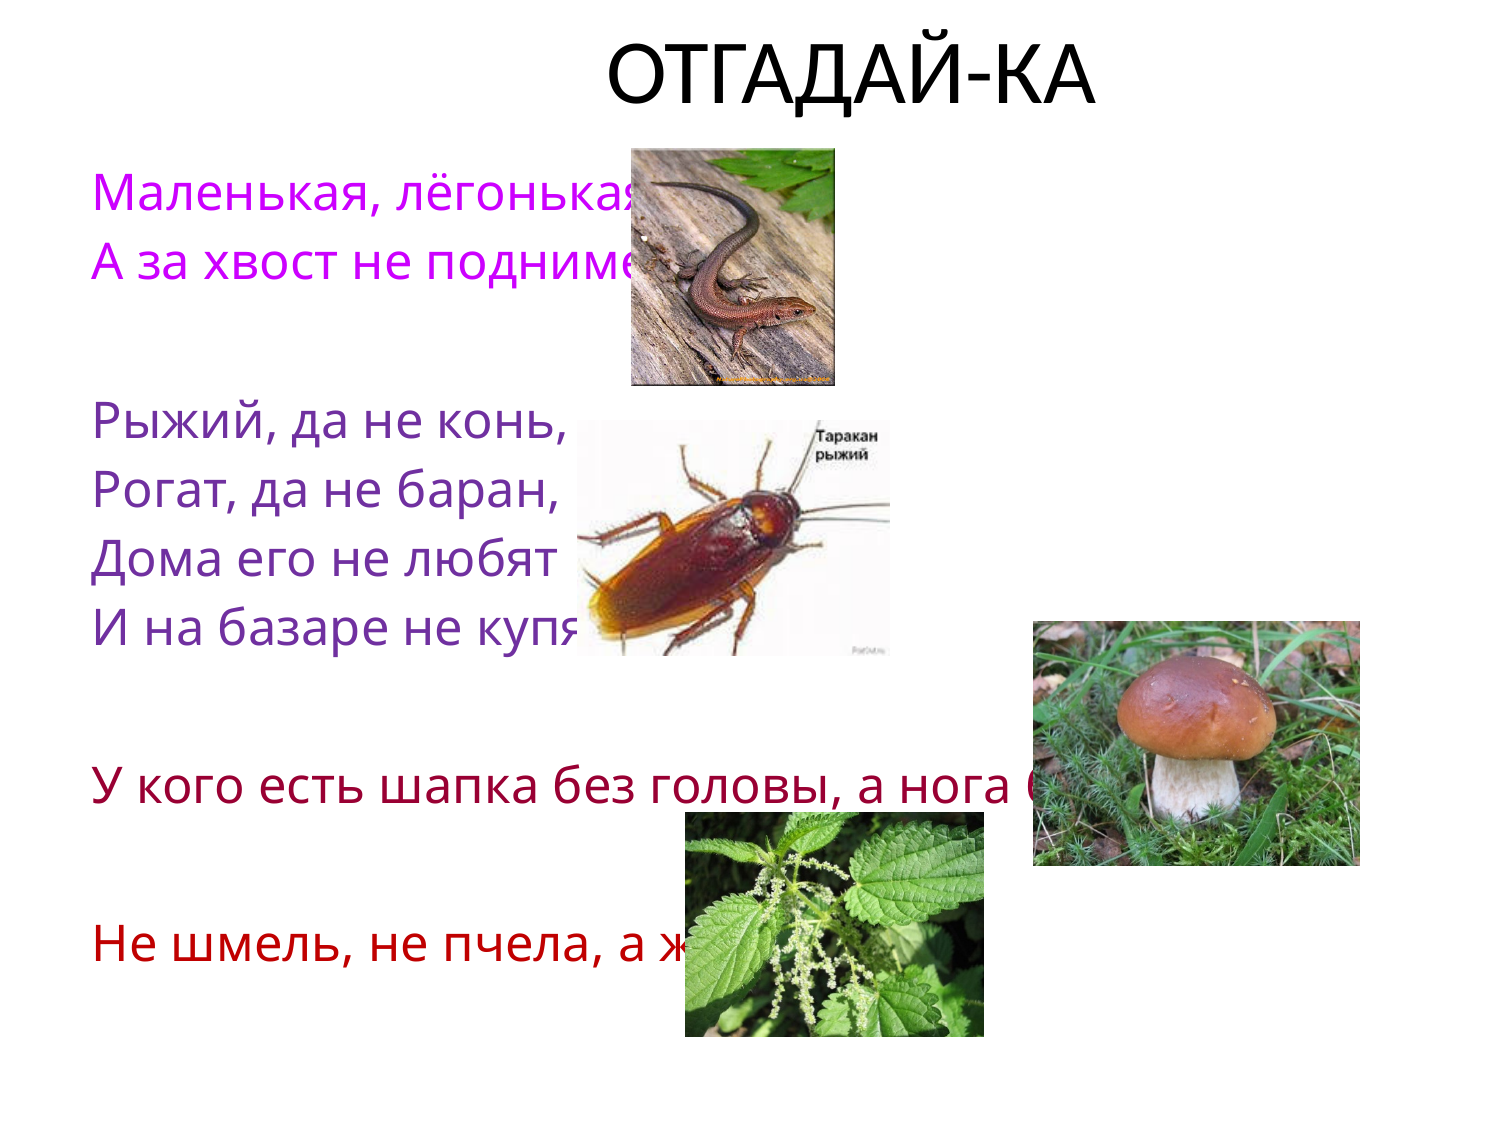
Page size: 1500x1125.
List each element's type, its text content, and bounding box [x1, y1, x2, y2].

picture [685, 812, 984, 1037]
picture [576, 420, 890, 656]
list Маленькая, лёгонькая, А за хвост не поднимешь. Рыжий, да не конь, Рогат, да не баран, Дома его не любят И на базаре не купят. У кого есть шапка без головы, а нога без сапога? Не шмель, не пчела, а жалит. [76, 149, 1427, 989]
picture [1033, 621, 1360, 867]
title ОТГАДАЙ-КА [277, 24, 1425, 138]
picture [631, 148, 835, 386]
